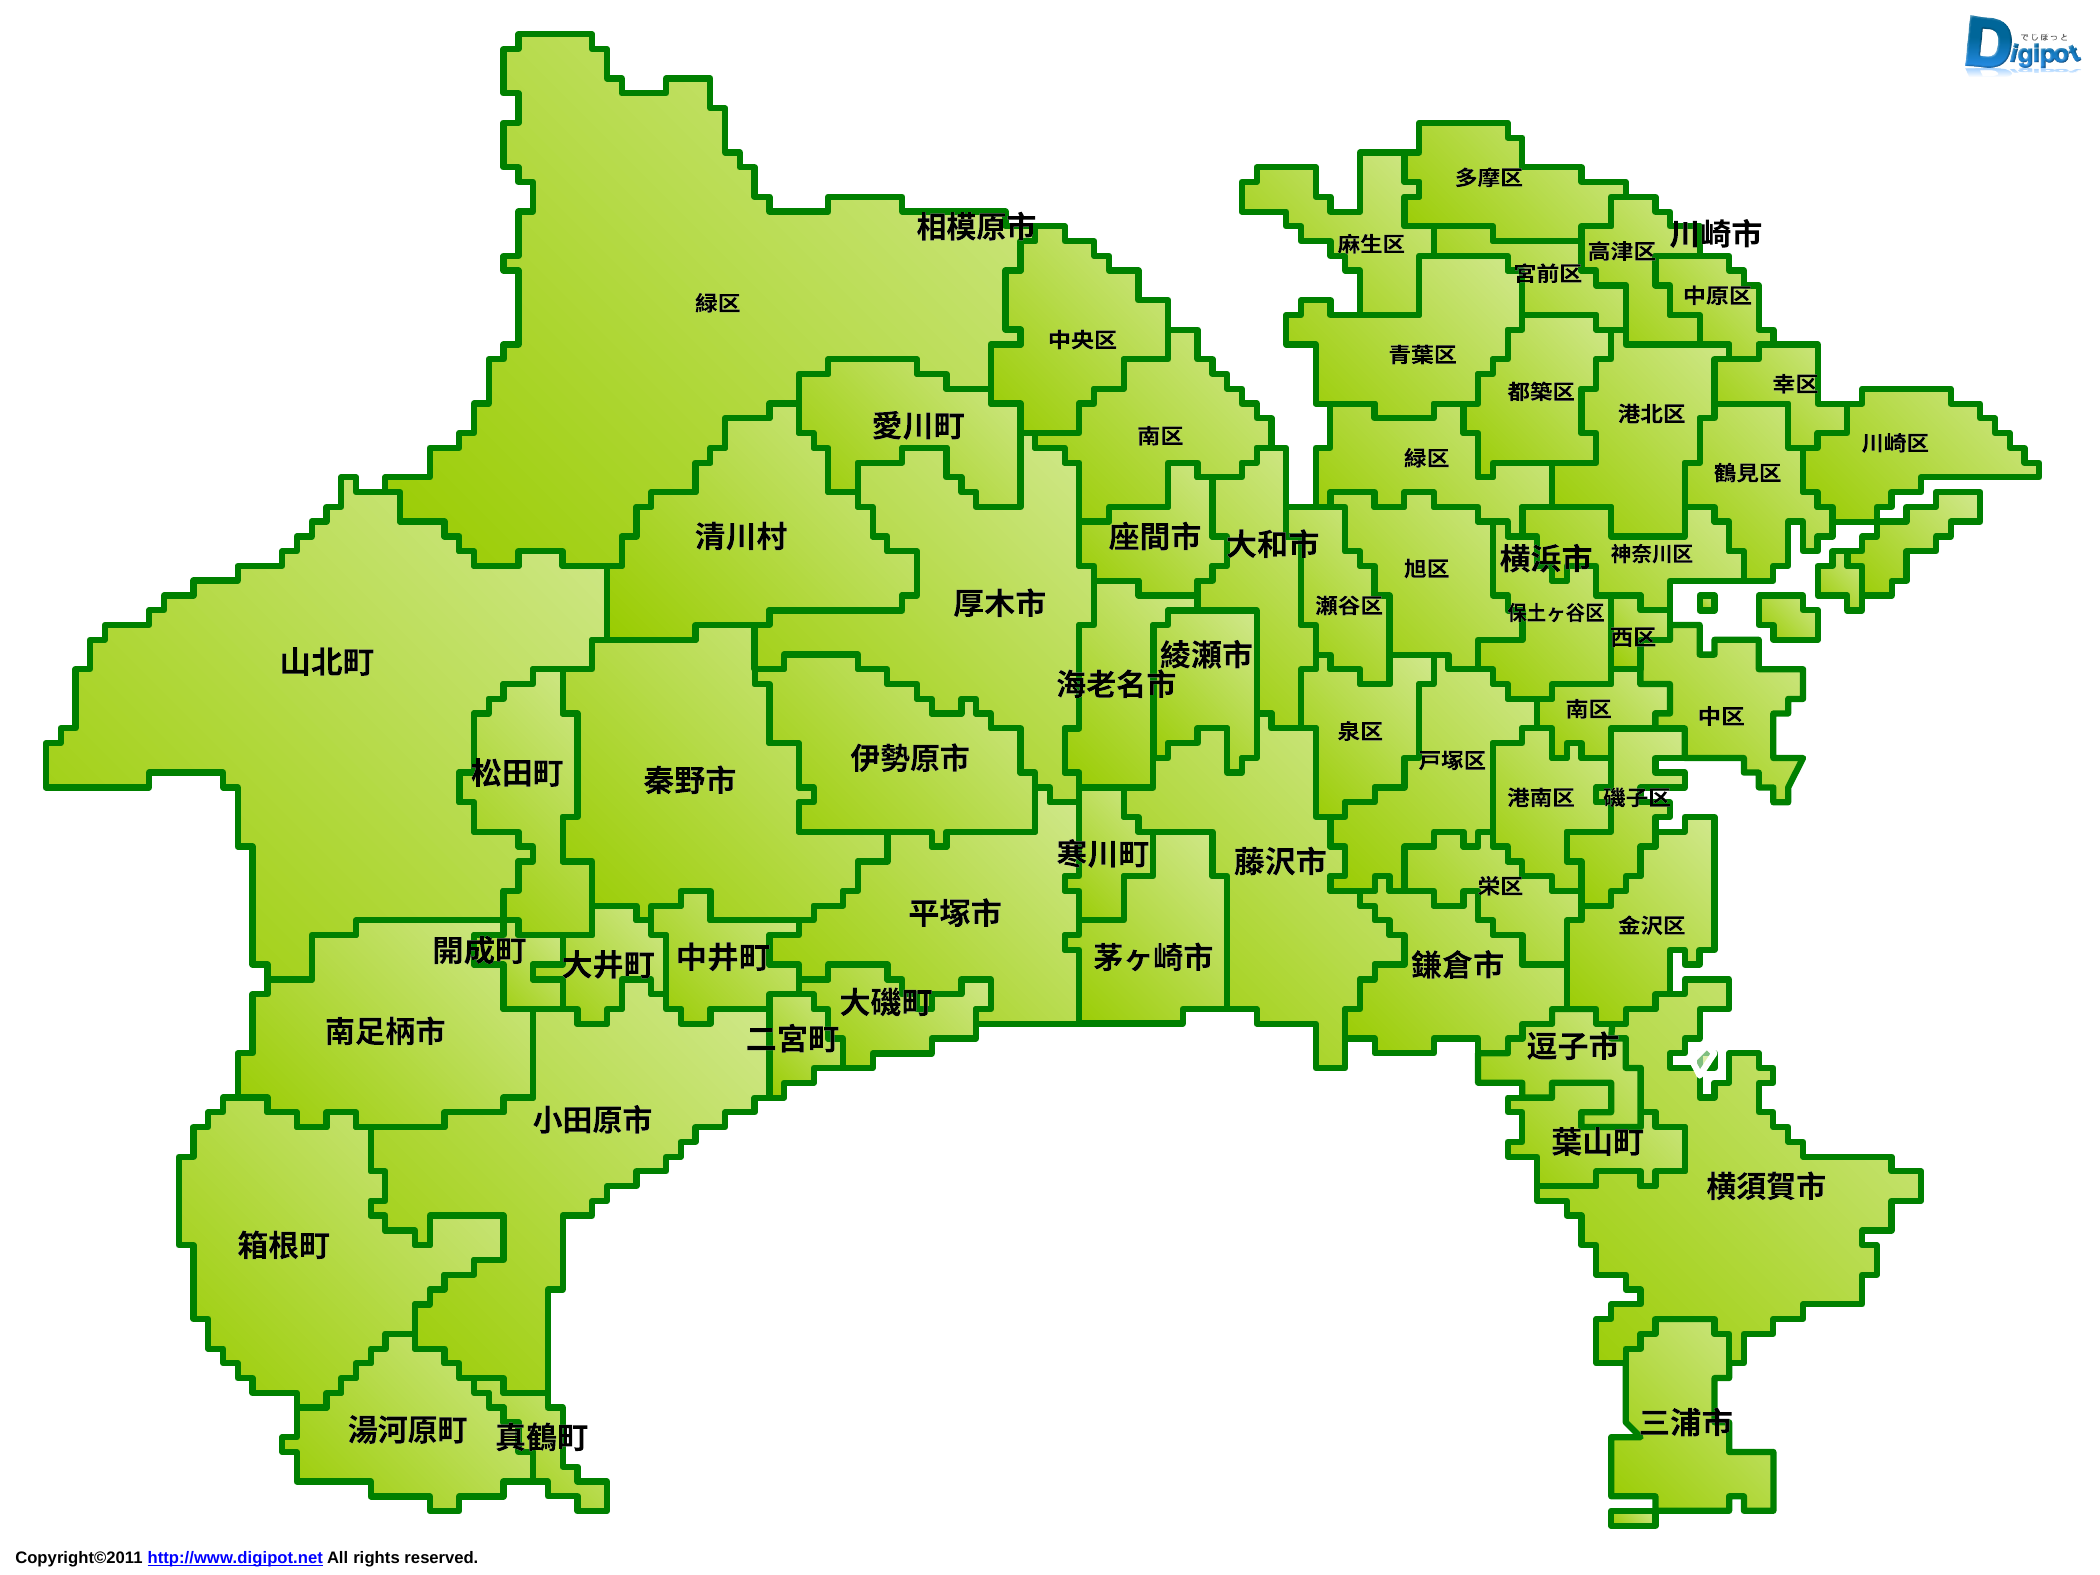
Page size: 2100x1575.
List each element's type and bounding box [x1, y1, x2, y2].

picture [1983, 29, 1996, 34]
text_box [45, 34, 2040, 1526]
text_box [237, 167, 1929, 1452]
picture [1965, 15, 2082, 79]
